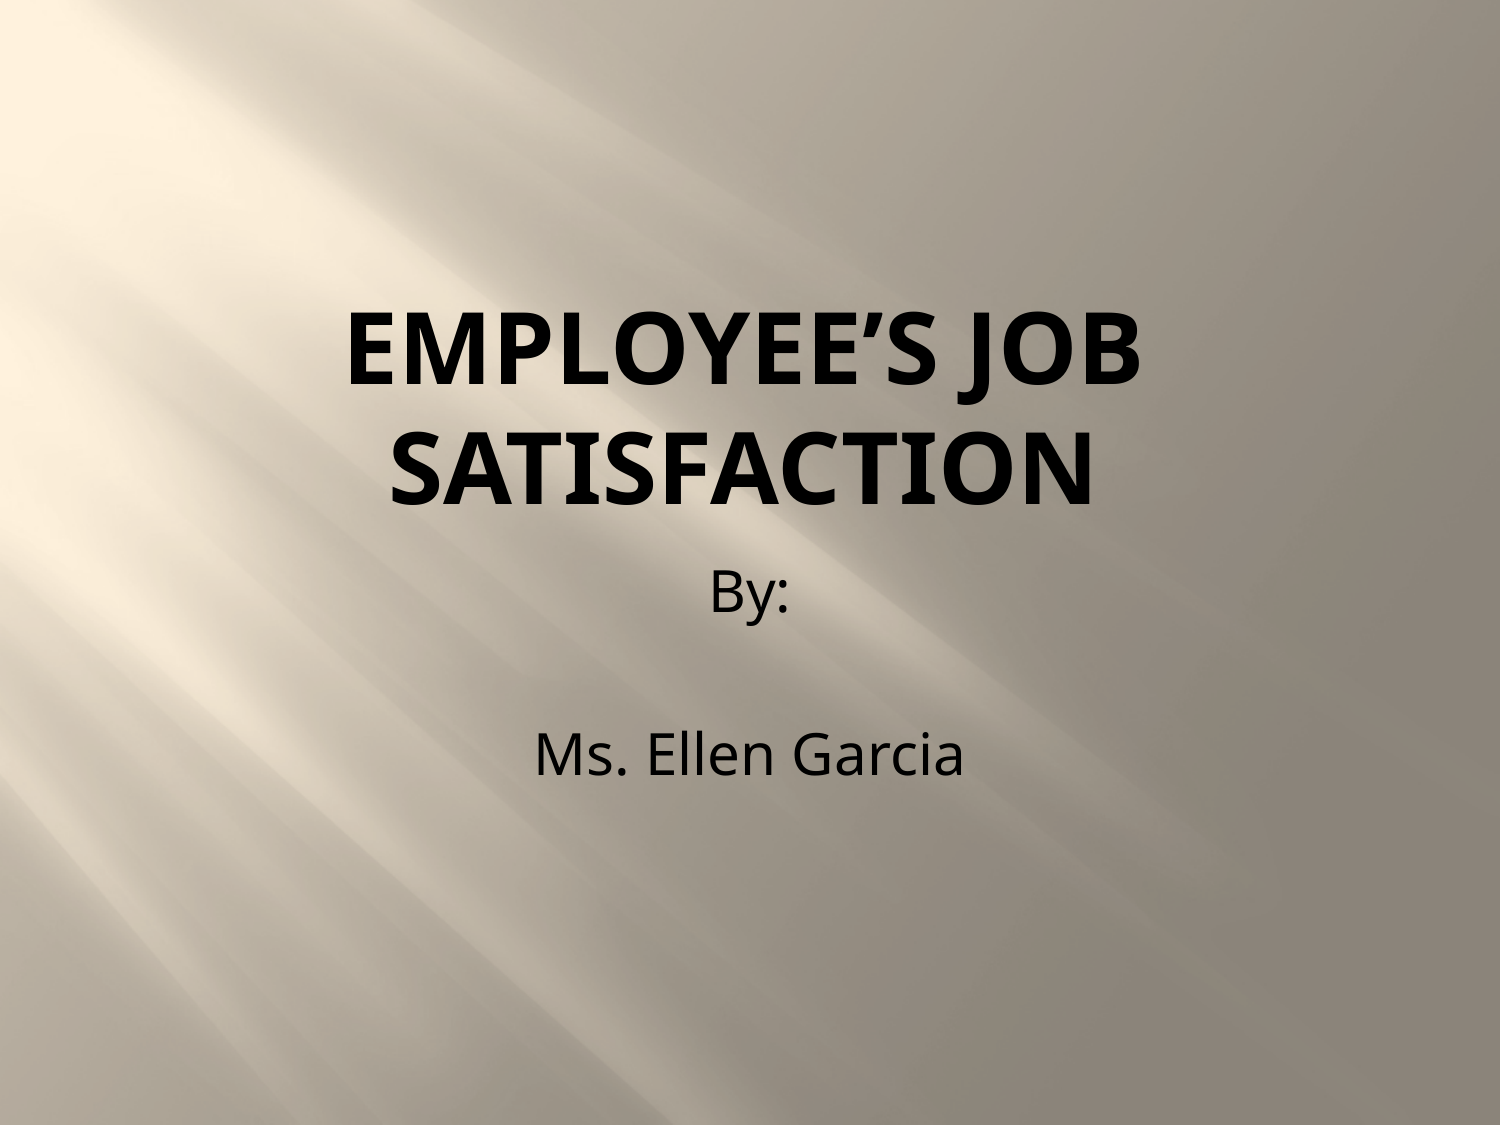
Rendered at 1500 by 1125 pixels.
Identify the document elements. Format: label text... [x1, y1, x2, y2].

subtitle By: Ms. Ellen Garcia [225, 546, 1275, 834]
title EMPLOYEE’S JOB SATISFACTION [69, 224, 1420, 525]
